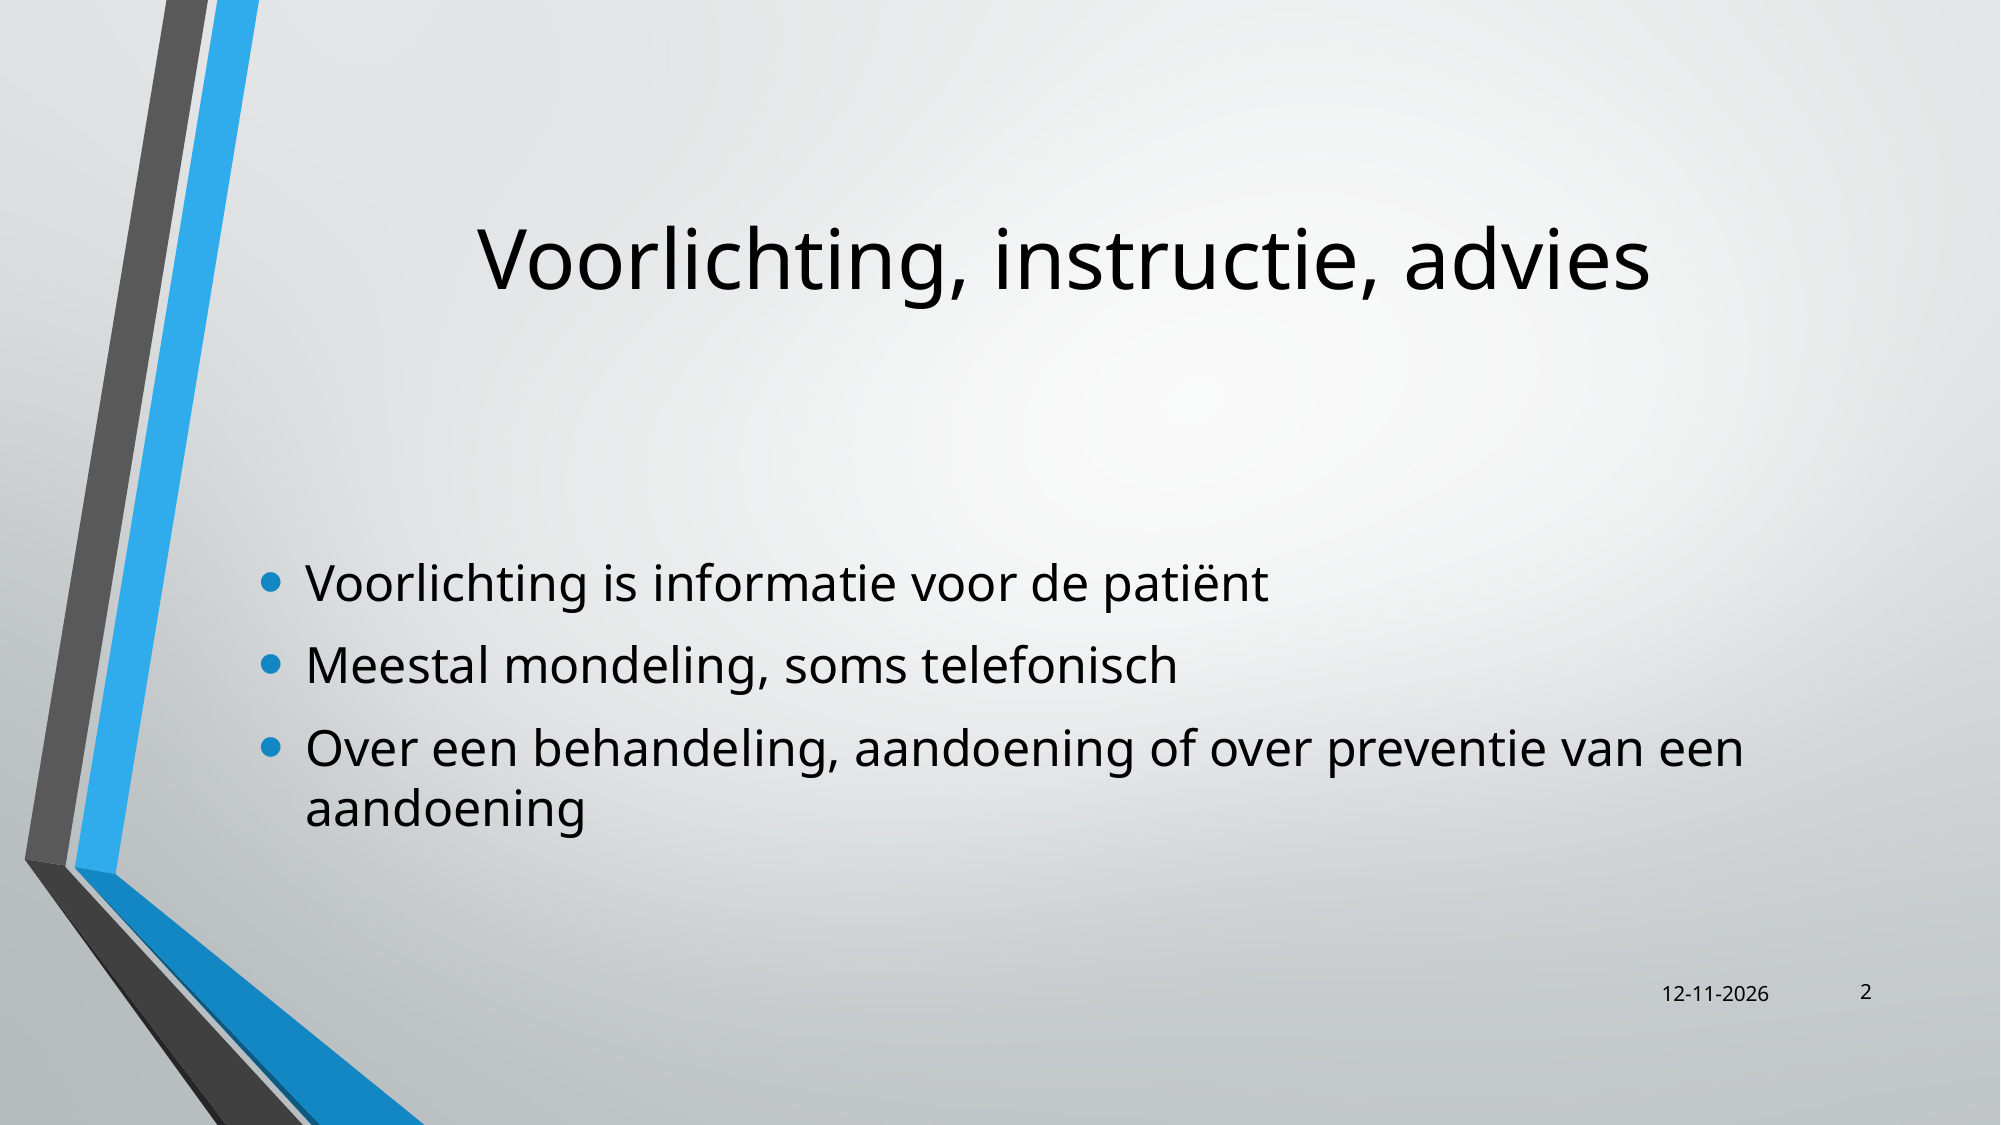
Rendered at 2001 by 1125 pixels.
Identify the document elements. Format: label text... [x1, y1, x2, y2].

slide_number 2 [1796, 962, 1887, 1023]
title Voorlichting, instructie, advies [243, 112, 1887, 400]
list Voorlichting is informatie voor de patiënt Meestal mondeling, soms telefonisch Over een behandeling, aandoening of over preventie van een aandoening [243, 437, 1887, 950]
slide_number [1596, 965, 1784, 1025]
